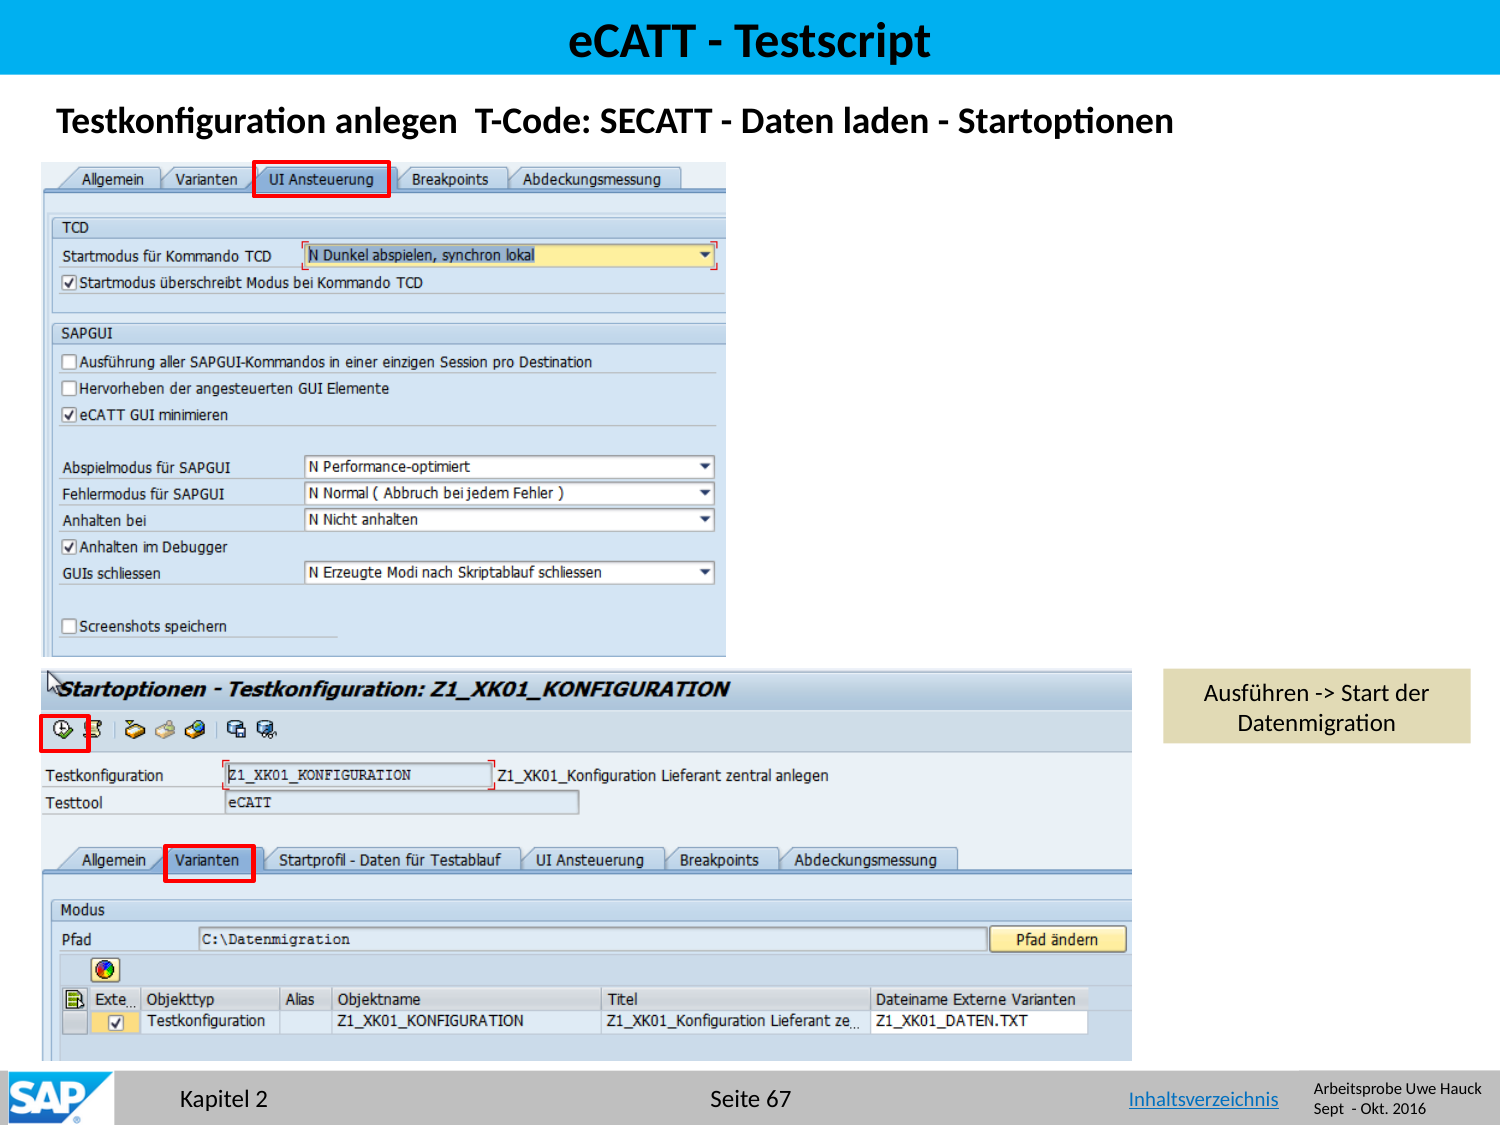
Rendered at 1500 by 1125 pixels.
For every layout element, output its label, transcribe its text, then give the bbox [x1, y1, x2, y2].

text_box Arbeitsprobe Uwe Hauck Sept - Okt. 2016 [1299, 1070, 1500, 1125]
text_box [116, 1070, 1299, 1125]
text_box eCATT - Testscript [0, 0, 1500, 75]
picture [7, 1070, 115, 1125]
text_box Inhaltsverzeichnis [1106, 1078, 1299, 1118]
text_box Testkonfiguration anlegen T-Code: SECATT - Daten laden - Startoptionen [41, 88, 1500, 149]
text_box Kapitel 2 Seite 67 [165, 1075, 1105, 1120]
text_box [0, 1070, 6, 1125]
picture [41, 668, 1132, 1061]
text_box Ausführen -> Start der Datenmigration [1163, 668, 1471, 744]
picture [41, 162, 726, 658]
